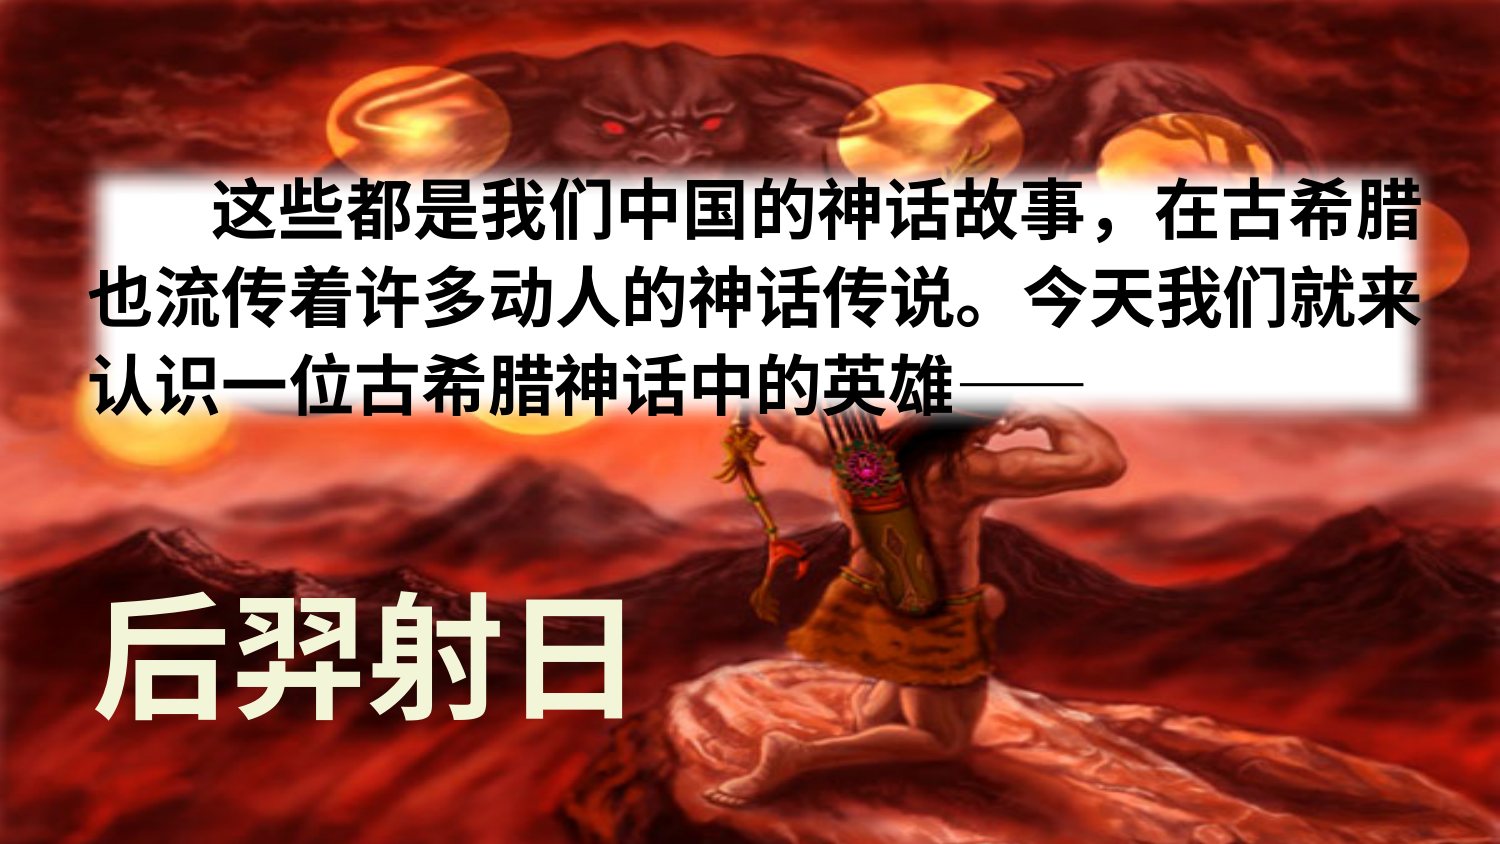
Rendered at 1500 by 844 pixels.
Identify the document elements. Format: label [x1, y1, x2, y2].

text_box [0, 0, 1500, 844]
